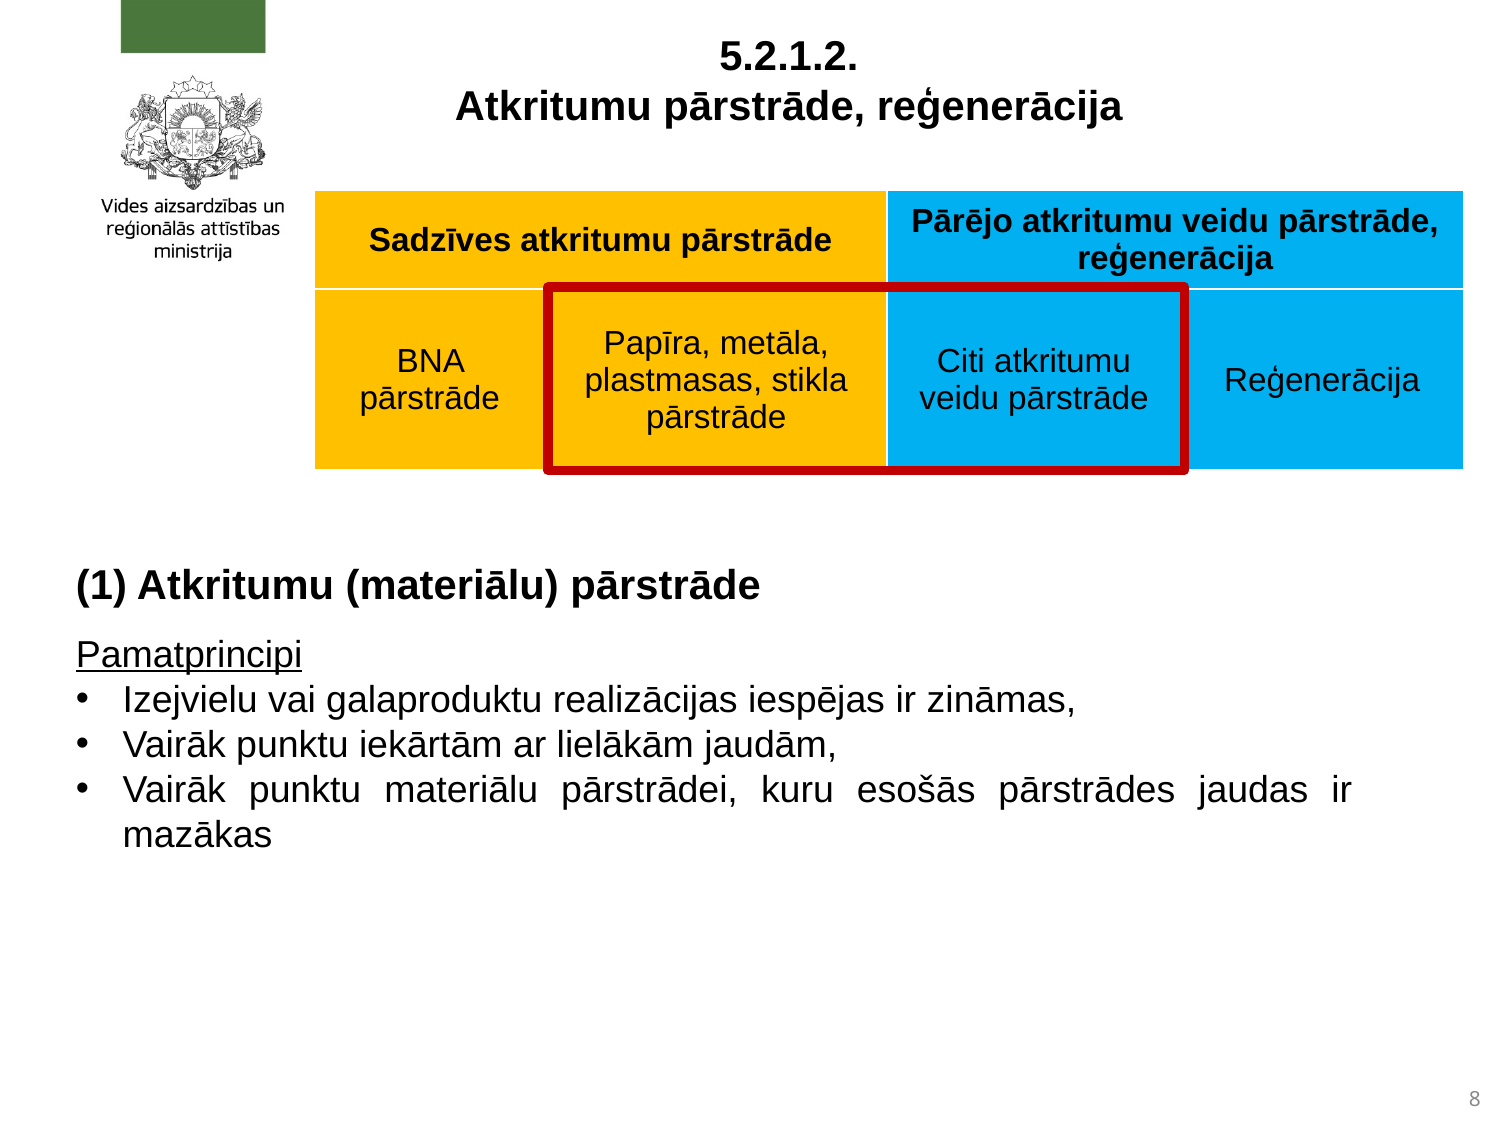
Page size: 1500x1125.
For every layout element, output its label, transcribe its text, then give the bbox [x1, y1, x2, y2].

table_cell BNA pārstrāde [315, 290, 545, 469]
text_box Pamatprincipi Izejvielu vai galaproduktu realizācijas iespējas ir zināmas, Vairāk punktu iekārtām ar lielākām jaudām, Vairāk punktu materiālu pārstrādei, kuru esošās pārstrādes jaudas ir mazākas [61, 622, 1368, 863]
table_cell Reģenerācija [1187, 290, 1463, 469]
slide_number 8 [1445, 1074, 1496, 1125]
table_header Pārējo atkritumu veidu pārstrāde, reģenerācija [888, 191, 1463, 288]
text_box [546, 285, 1187, 472]
picture [48, 0, 338, 321]
table_header Sadzīves atkritumu pārstrāde [315, 191, 886, 288]
text_box 5.2.1.2. Atkritumu pārstrāde, reģenerācija [319, 21, 1259, 137]
text_box (1) Atkritumu (materiālu) pārstrāde [61, 550, 1068, 622]
